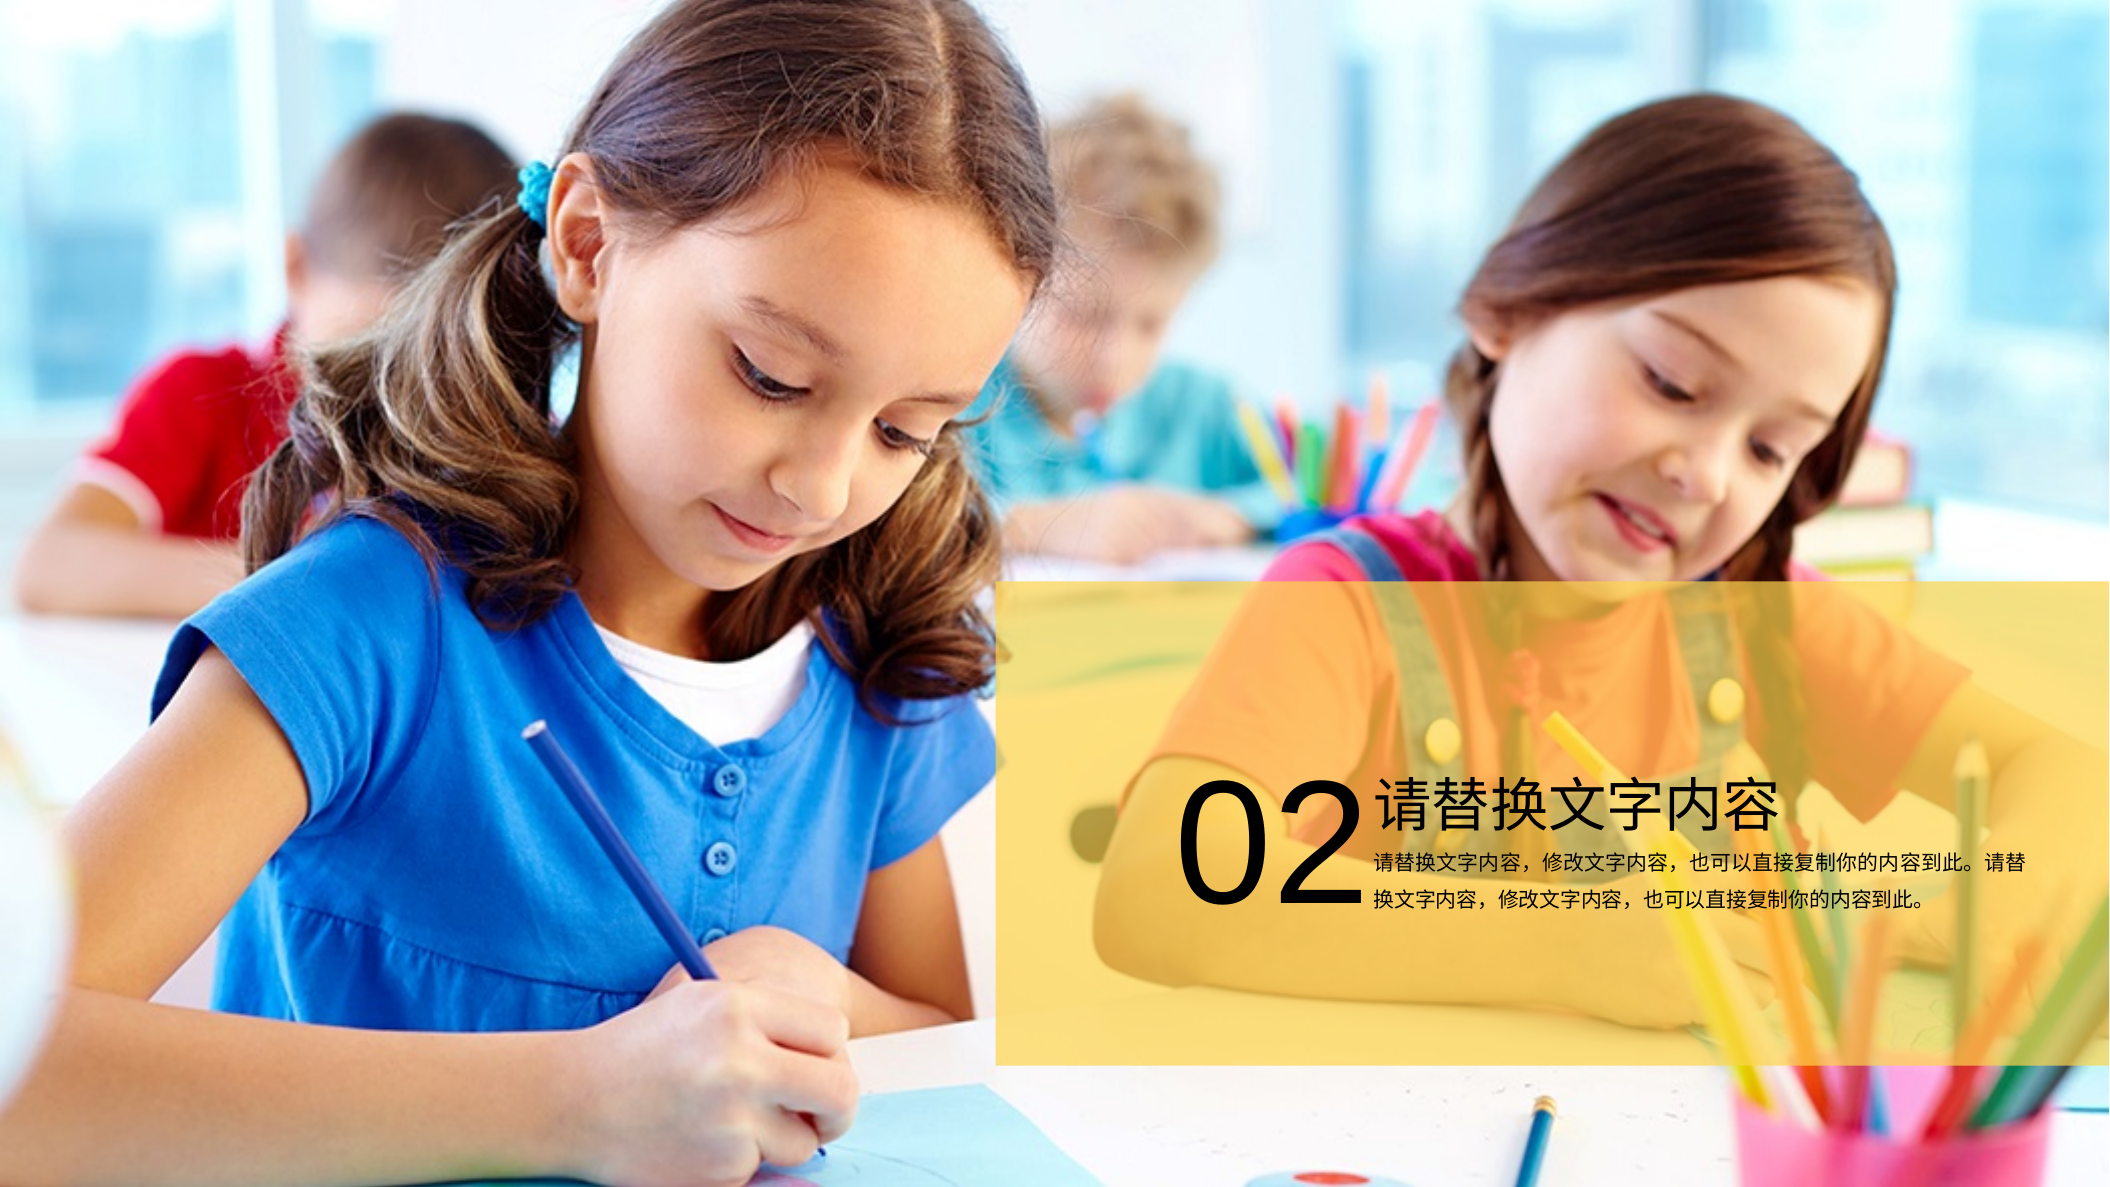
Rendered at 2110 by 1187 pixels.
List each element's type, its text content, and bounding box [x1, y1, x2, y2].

text_box [995, 580, 2110, 1067]
text_box 请替换文字内容，修改文字内容，也可以直接复制你的内容到此。请替换文字内容，修改文字内容，也可以直接复制你的内容到此。 [1373, 837, 2027, 913]
text_box [0, 0, 2110, 1187]
text_box 02 [1127, 720, 1417, 946]
text_box 请替换文字内容 [1373, 746, 1842, 837]
